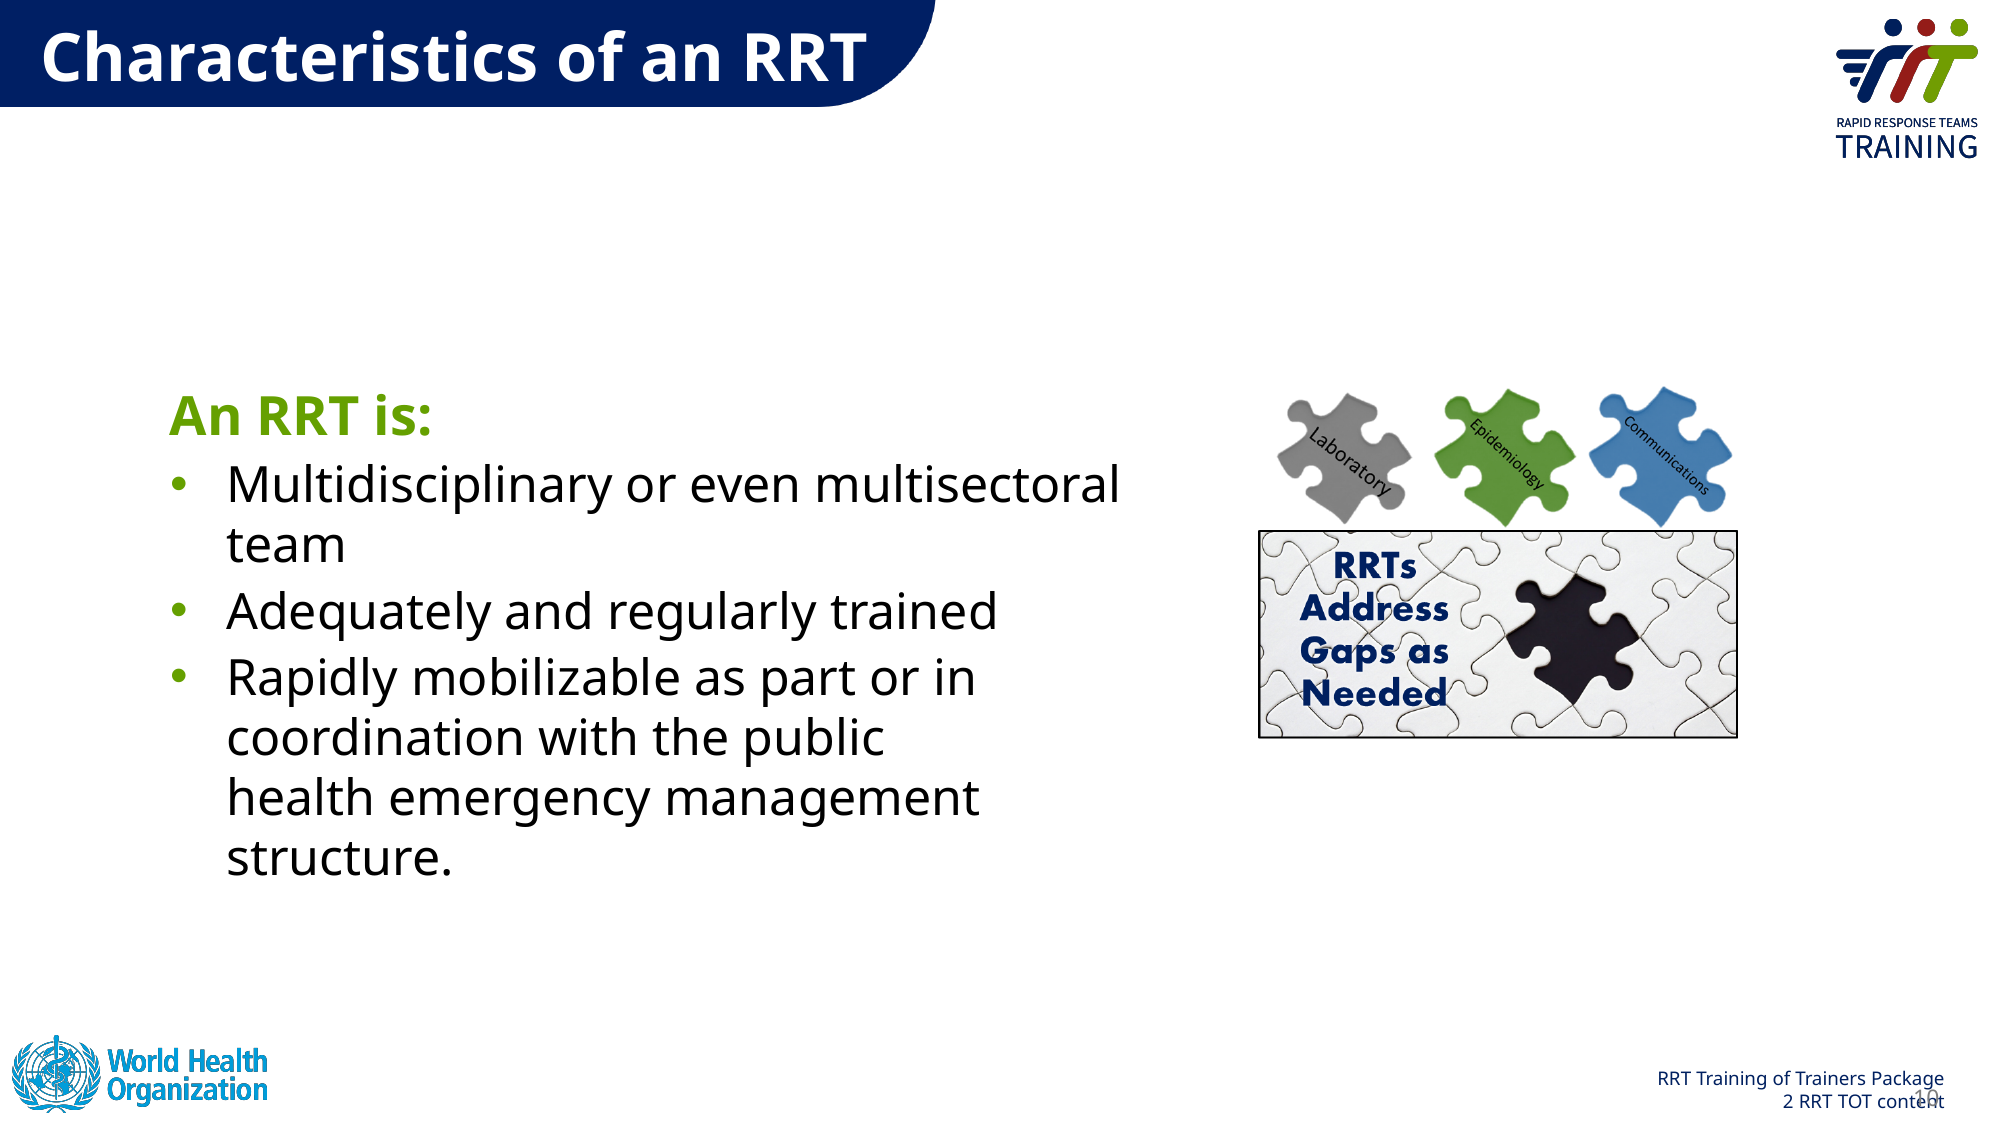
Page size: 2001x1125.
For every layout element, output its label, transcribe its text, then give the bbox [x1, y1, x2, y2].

picture [36, 1088, 78, 1105]
list An RRT is: Multidisciplinary or even multisectoral team Adequately and regularly trained Rapidly mobilizable as part or in coordination with the public health emergency management structure. [147, 387, 1164, 1076]
picture [59, 1035, 267, 1113]
picture [34, 1054, 43, 1078]
picture [0, 0, 936, 107]
picture [30, 1083, 37, 1091]
title Characteristics of an RRT [32, 15, 1384, 103]
picture [40, 1062, 47, 1070]
picture [24, 1054, 36, 1087]
picture [12, 1083, 48, 1113]
picture [12, 1035, 54, 1068]
picture [50, 1108, 62, 1113]
picture [71, 1053, 90, 1091]
picture [22, 1062, 26, 1077]
picture [1835, 19, 1978, 167]
picture [1258, 380, 1738, 745]
picture [46, 1056, 54, 1062]
